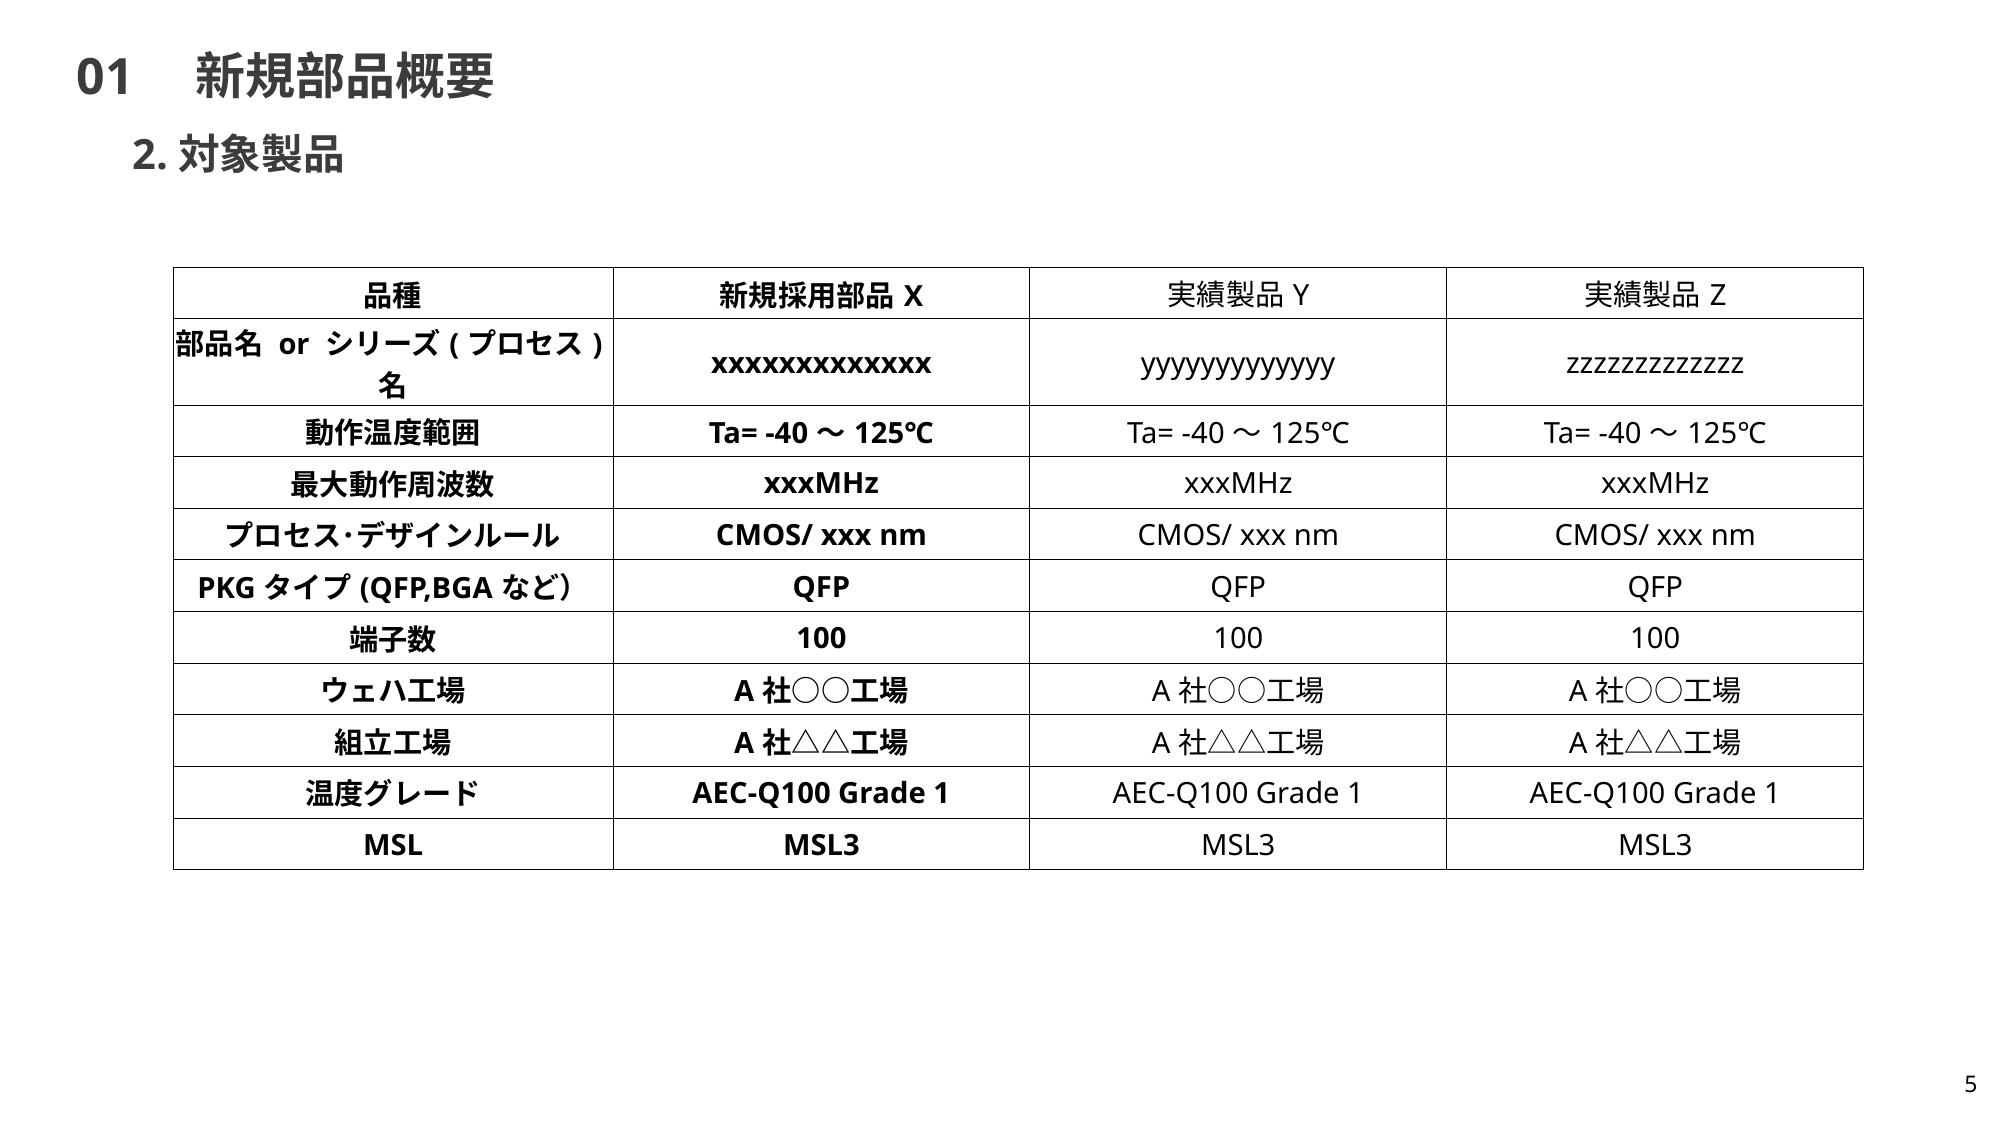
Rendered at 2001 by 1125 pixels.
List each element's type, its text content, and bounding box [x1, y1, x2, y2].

table_cell xxxMHz [1030, 457, 1446, 508]
table_cell プロセス･デザインルール [174, 509, 613, 559]
table_cell A社○○工場 [1447, 664, 1863, 714]
table_cell zzzzzzzzzzzzz [1447, 319, 1863, 405]
table_cell MSL3 [1030, 819, 1446, 869]
table_cell xxxMHz [614, 457, 1029, 508]
table_cell Ta= -40～125℃ [1030, 406, 1446, 456]
table_cell A社△△工場 [614, 715, 1029, 766]
table_header 実績製品Y [1030, 268, 1446, 318]
table_cell 温度グレード [174, 767, 613, 818]
table_cell A社○○工場 [614, 664, 1029, 714]
table_cell CMOS/ xxx nm [614, 509, 1029, 559]
table_cell QFP [614, 560, 1029, 611]
table_cell 組立工場 [174, 715, 613, 766]
table_cell A社△△工場 [1447, 715, 1863, 766]
table_header 新規採用部品X [614, 268, 1029, 318]
table_cell CMOS/ xxx nm [1030, 509, 1446, 559]
table_cell MSL3 [1447, 819, 1863, 869]
table_cell 100 [614, 612, 1029, 663]
table_cell Ta= -40～125℃ [1447, 406, 1863, 456]
table_cell AEC-Q100 Grade 1 [1030, 767, 1446, 818]
table_cell MSL3 [614, 819, 1029, 869]
table_cell 最大動作周波数 [174, 457, 613, 508]
table_header 実績製品Z [1447, 268, 1863, 318]
table_cell 端子数 [174, 612, 613, 663]
table_cell CMOS/ xxx nm [1447, 509, 1863, 559]
table_cell yyyyyyyyyyyyy [1030, 319, 1446, 405]
title 01 新規部品概要 [0, 0, 1877, 123]
table_header 品種 [174, 268, 613, 318]
table_cell AEC-Q100 Grade 1 [614, 767, 1029, 818]
table_cell Ta= -40～125℃ [614, 406, 1029, 456]
table_cell A社○○工場 [1030, 664, 1446, 714]
text_box 2.対象製品 [55, 121, 1532, 197]
table_cell PKGタイプ(QFP,BGAなど） [174, 560, 613, 611]
table_cell 動作温度範囲 [174, 406, 613, 456]
table_cell QFP [1447, 560, 1863, 611]
table_cell xxxMHz [1447, 457, 1863, 508]
table_cell xxxxxxxxxxxxx [614, 319, 1029, 405]
table_cell 100 [1447, 612, 1863, 663]
table_cell ウェハ工場 [174, 664, 613, 714]
table_cell MSL [174, 819, 613, 869]
table_cell QFP [1030, 560, 1446, 611]
table_cell 部品名 or シリーズ(プロセス)名 [174, 319, 613, 405]
table_cell A社△△工場 [1030, 715, 1446, 766]
table_cell AEC-Q100 Grade 1 [1447, 767, 1863, 818]
table_cell 100 [1030, 612, 1446, 663]
